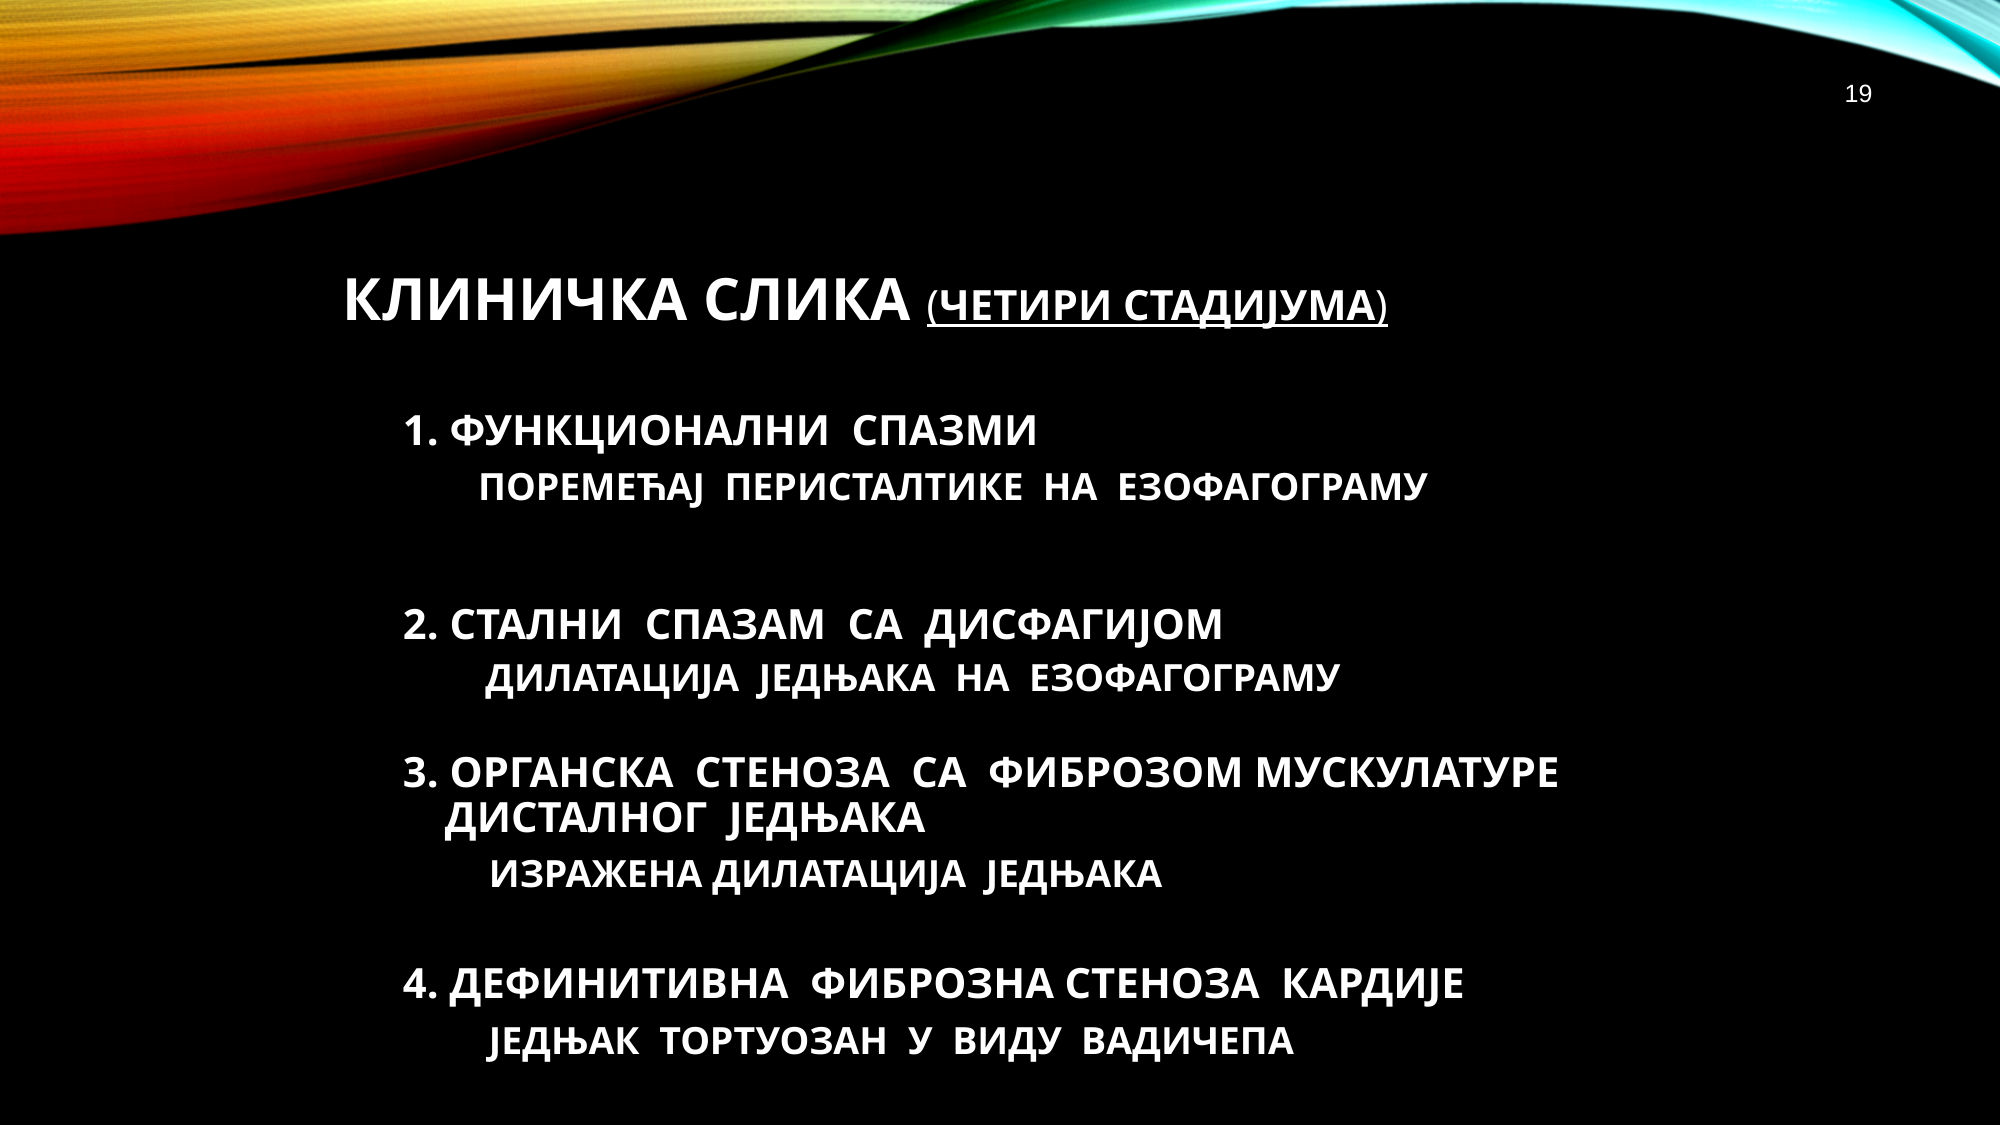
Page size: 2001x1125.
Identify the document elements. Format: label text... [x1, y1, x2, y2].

slide_number 19 [1437, 62, 1888, 123]
title КАРДИОСПАЗАМ-ACHALASIA [362, 0, 1600, 190]
picture [0, 0, 2000, 237]
list КЛИНИЧКА СЛИКА (ЧЕТИРИ СТАДИЈУМА) 1. ФУНКЦИОНАЛНИ СПАЗМИ ПОРЕМЕЋАЈ ПЕРИСТАЛТИКЕ НА ЕЗОФАГОГРАМУ 2. СТАЛНИ СПАЗАМ СА ДИСФАГИЈОМ ДИЛАТАЦИЈА ЈЕДЊАКА НА ЕЗОФАГОГРАМУ 3. ОРГАНСКА СТЕНОЗА СА ФИБРОЗОМ МУСКУЛАТУРЕ ДИСТАЛНОГ ЈЕДЊАКА ИЗРАЖЕНА ДИЛАТАЦИЈА ЈЕДЊАКА 4. ДЕФИНИТИВНА ФИБРОЗНА СТЕНОЗА КАРДИЈЕ ЈЕДЊАК ТОРТУОЗАН У ВИДУ ВАДИЧЕПА [324, 262, 1675, 1079]
